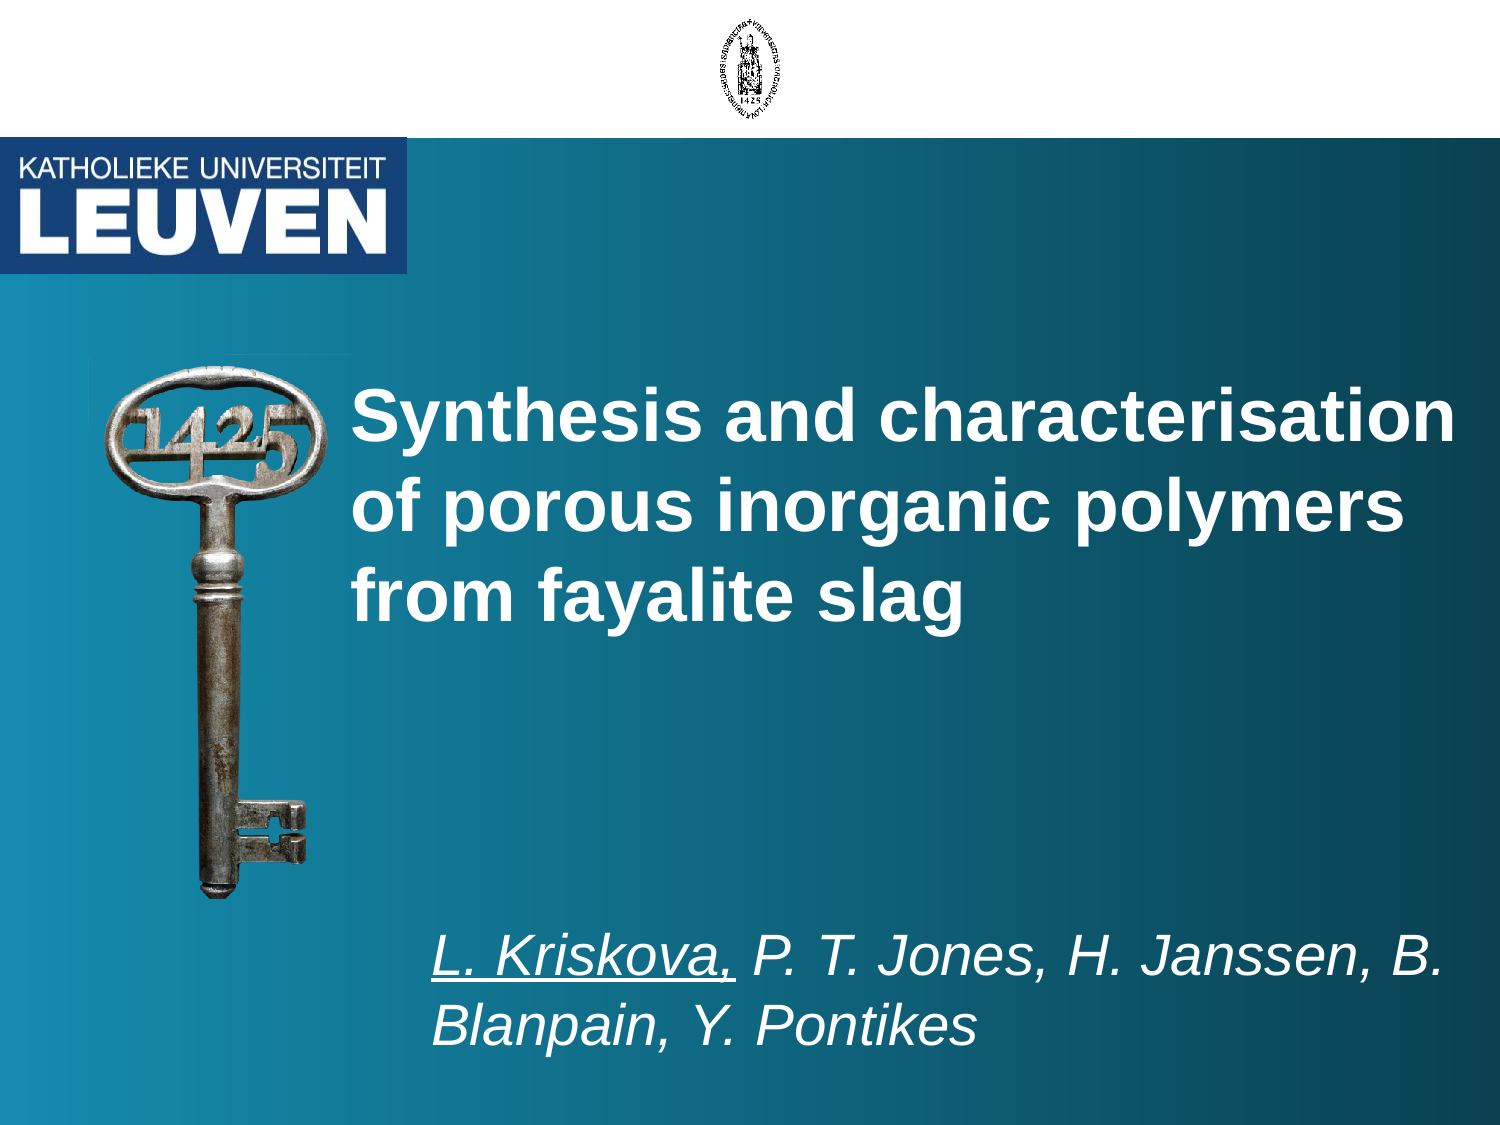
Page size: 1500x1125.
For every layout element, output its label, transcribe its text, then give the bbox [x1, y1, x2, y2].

picture [0, 137, 407, 274]
title Synthesis and characterisation of porous inorganic polymers from fayalite slag [349, 353, 1471, 776]
picture [719, 18, 780, 119]
text_box L. Kriskova, P. T. Jones, H. Janssen, B. Blanpain, Y. Pontikes [430, 905, 1500, 1106]
picture [88, 354, 351, 916]
